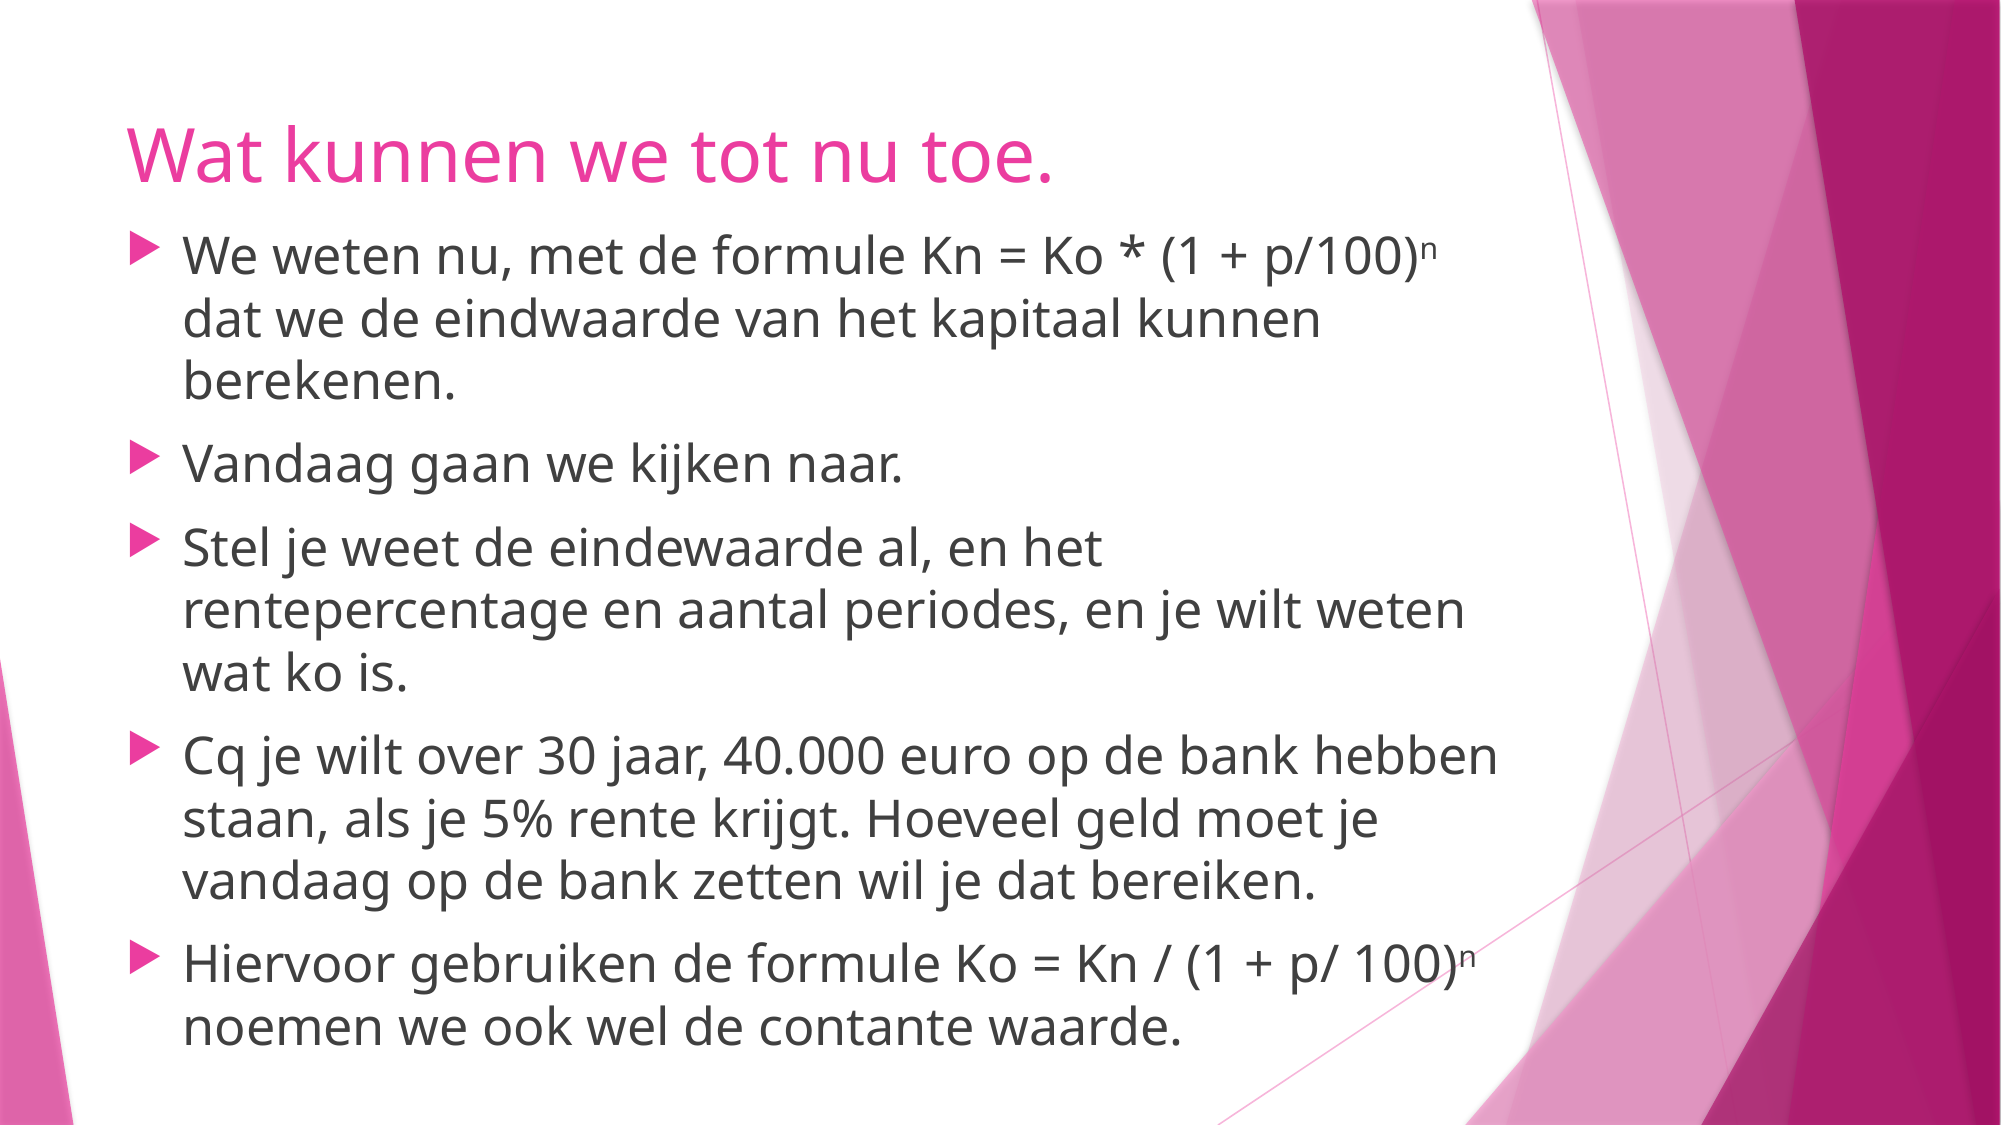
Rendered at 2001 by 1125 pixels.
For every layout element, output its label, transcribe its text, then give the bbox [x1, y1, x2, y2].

title Wat kunnen we tot nu toe. [111, 99, 1522, 215]
list We weten nu, met de formule Kn = Ko * (1 + p/100)n dat we de eindwaarde van het kapitaal kunnen berekenen. Vandaag gaan we kijken naar. Stel je weet de eindewaarde al, en het rentepercentage en aantal periodes, en je wilt weten wat ko is. Cq je wilt over 30 jaar, 40.000 euro op de bank hebben staan, als je 5% rente krijgt. Hoeveel geld moet je vandaag op de bank zetten wil je dat bereiken. Hiervoor gebruiken de formule Ko = Kn / (1 + p/ 100)n noemen we ook wel de contante waarde. [111, 215, 1522, 992]
